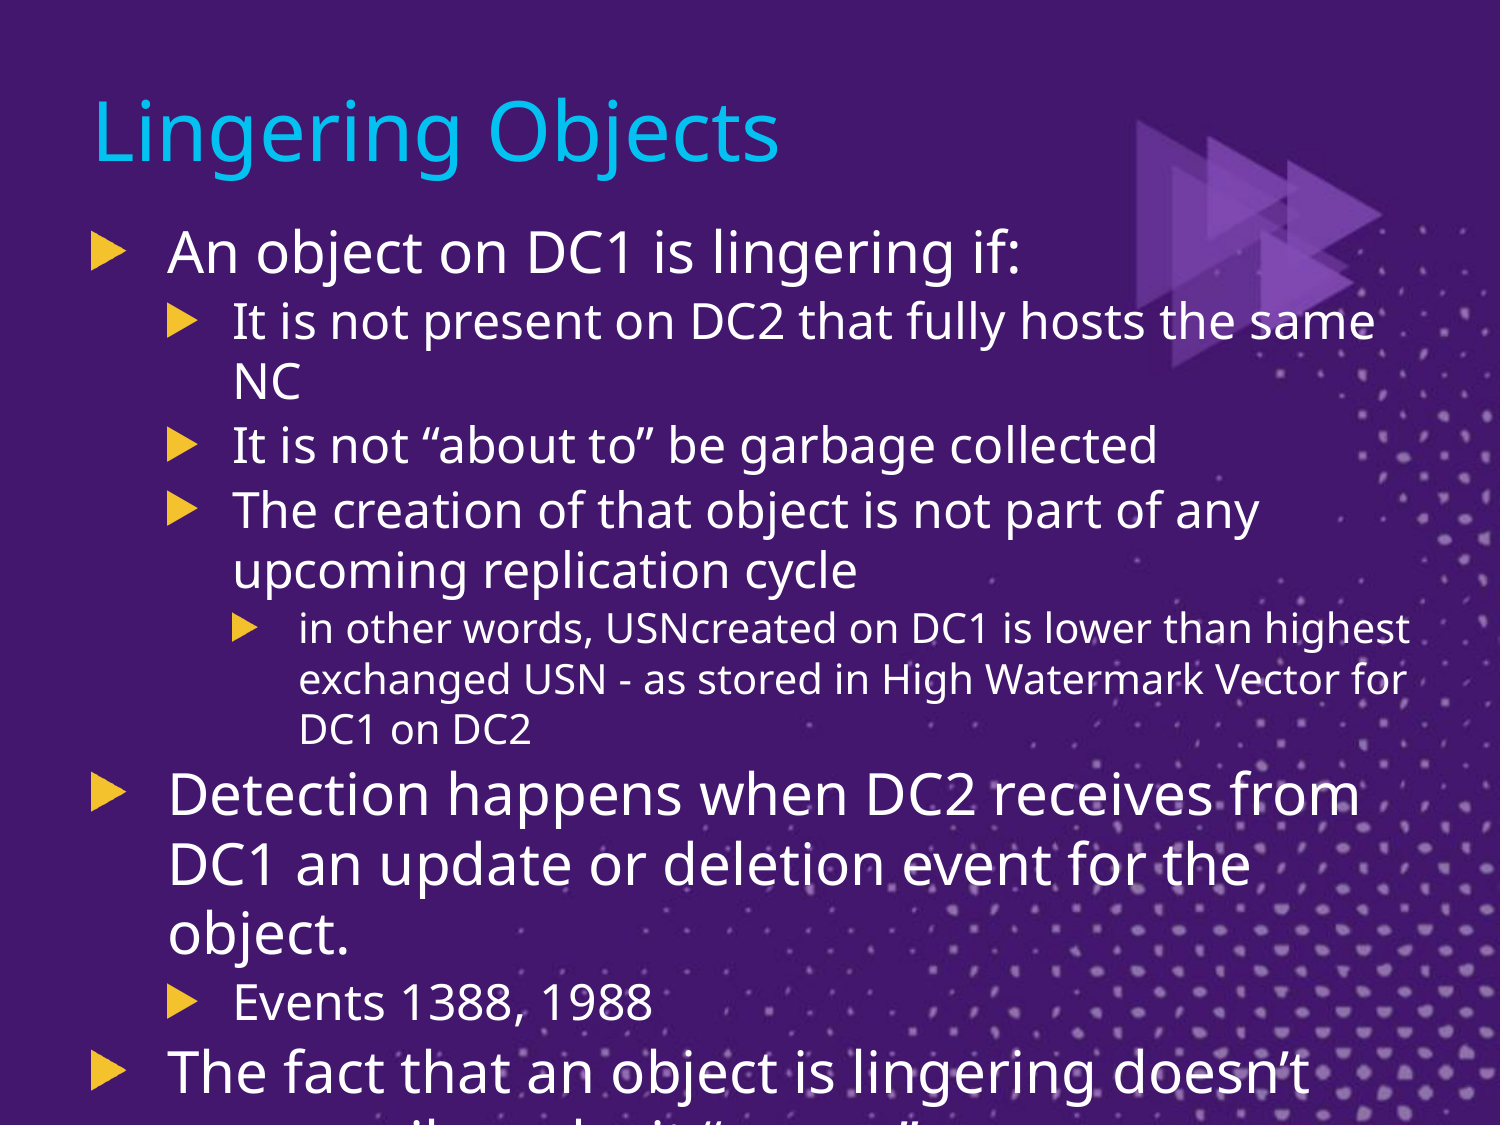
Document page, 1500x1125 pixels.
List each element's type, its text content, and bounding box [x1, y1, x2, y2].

list An object on DC1 is lingering if: It is not present on DC2 that fully hosts the same NC It is not “about to” be garbage collected The creation of that object is not part of any upcoming replication cycle in other words, USNcreated on DC1 is lower than highest exchanged USN - as stored in High Watermark Vector for DC1 on DC2 Detection happens when DC2 receives from DC1 an update or deletion event for the object. Events 1388, 1988 The fact that an object is lingering doesn’t necessarily make it “wrong” [76, 208, 1436, 537]
picture [0, 0, 1500, 1125]
title Lingering Objects [76, 78, 1449, 179]
